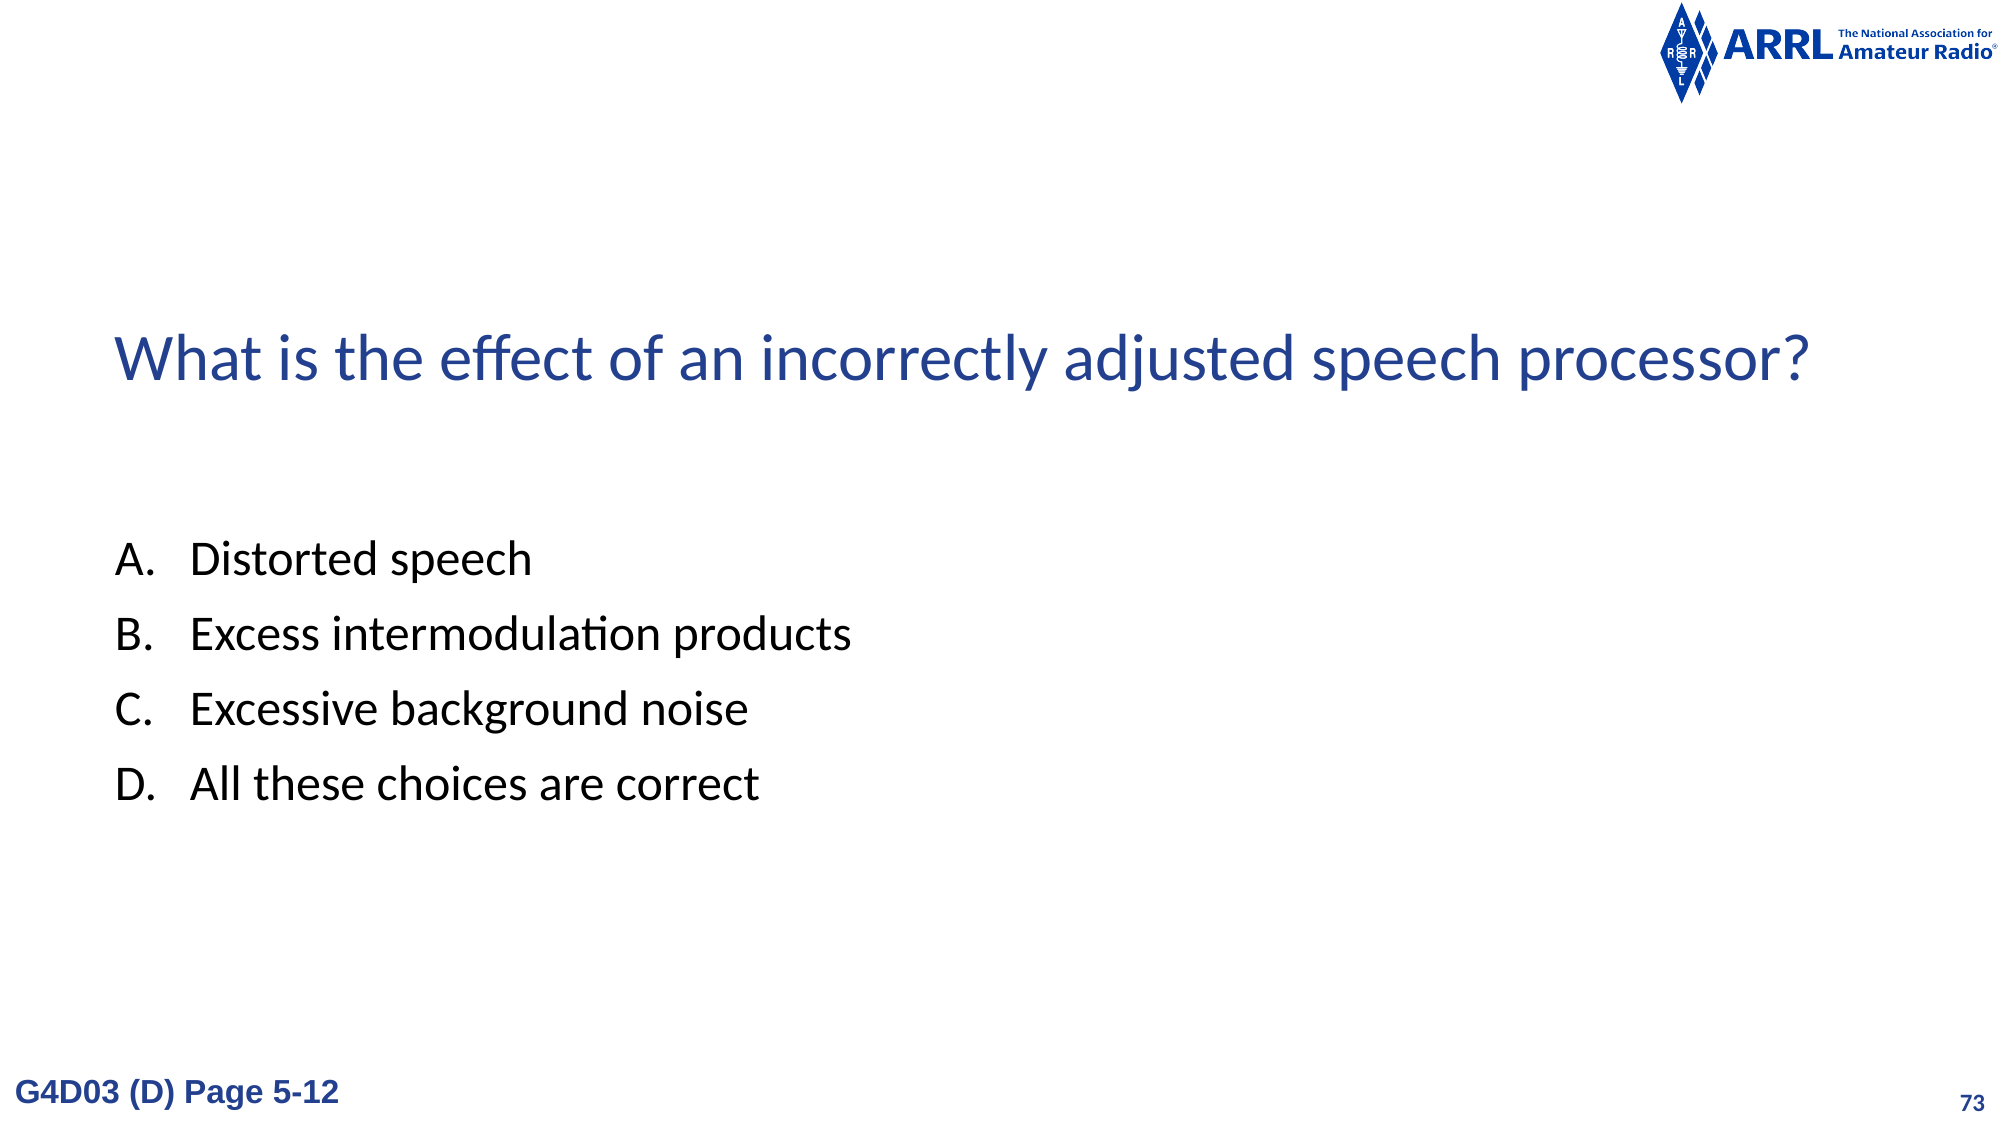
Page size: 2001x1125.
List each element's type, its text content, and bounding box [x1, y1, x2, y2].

text_box G4D03 (D) Page 5-12 [0, 1062, 1313, 1118]
list Distorted speech Excess intermodulation products Excessive background noise All these choices are correct [99, 525, 1900, 1005]
title What is the effect of an incorrectly adjusted speech processor? [99, 249, 1900, 468]
text_box 73 [1899, 1079, 2000, 1125]
picture [1658, 0, 1999, 106]
